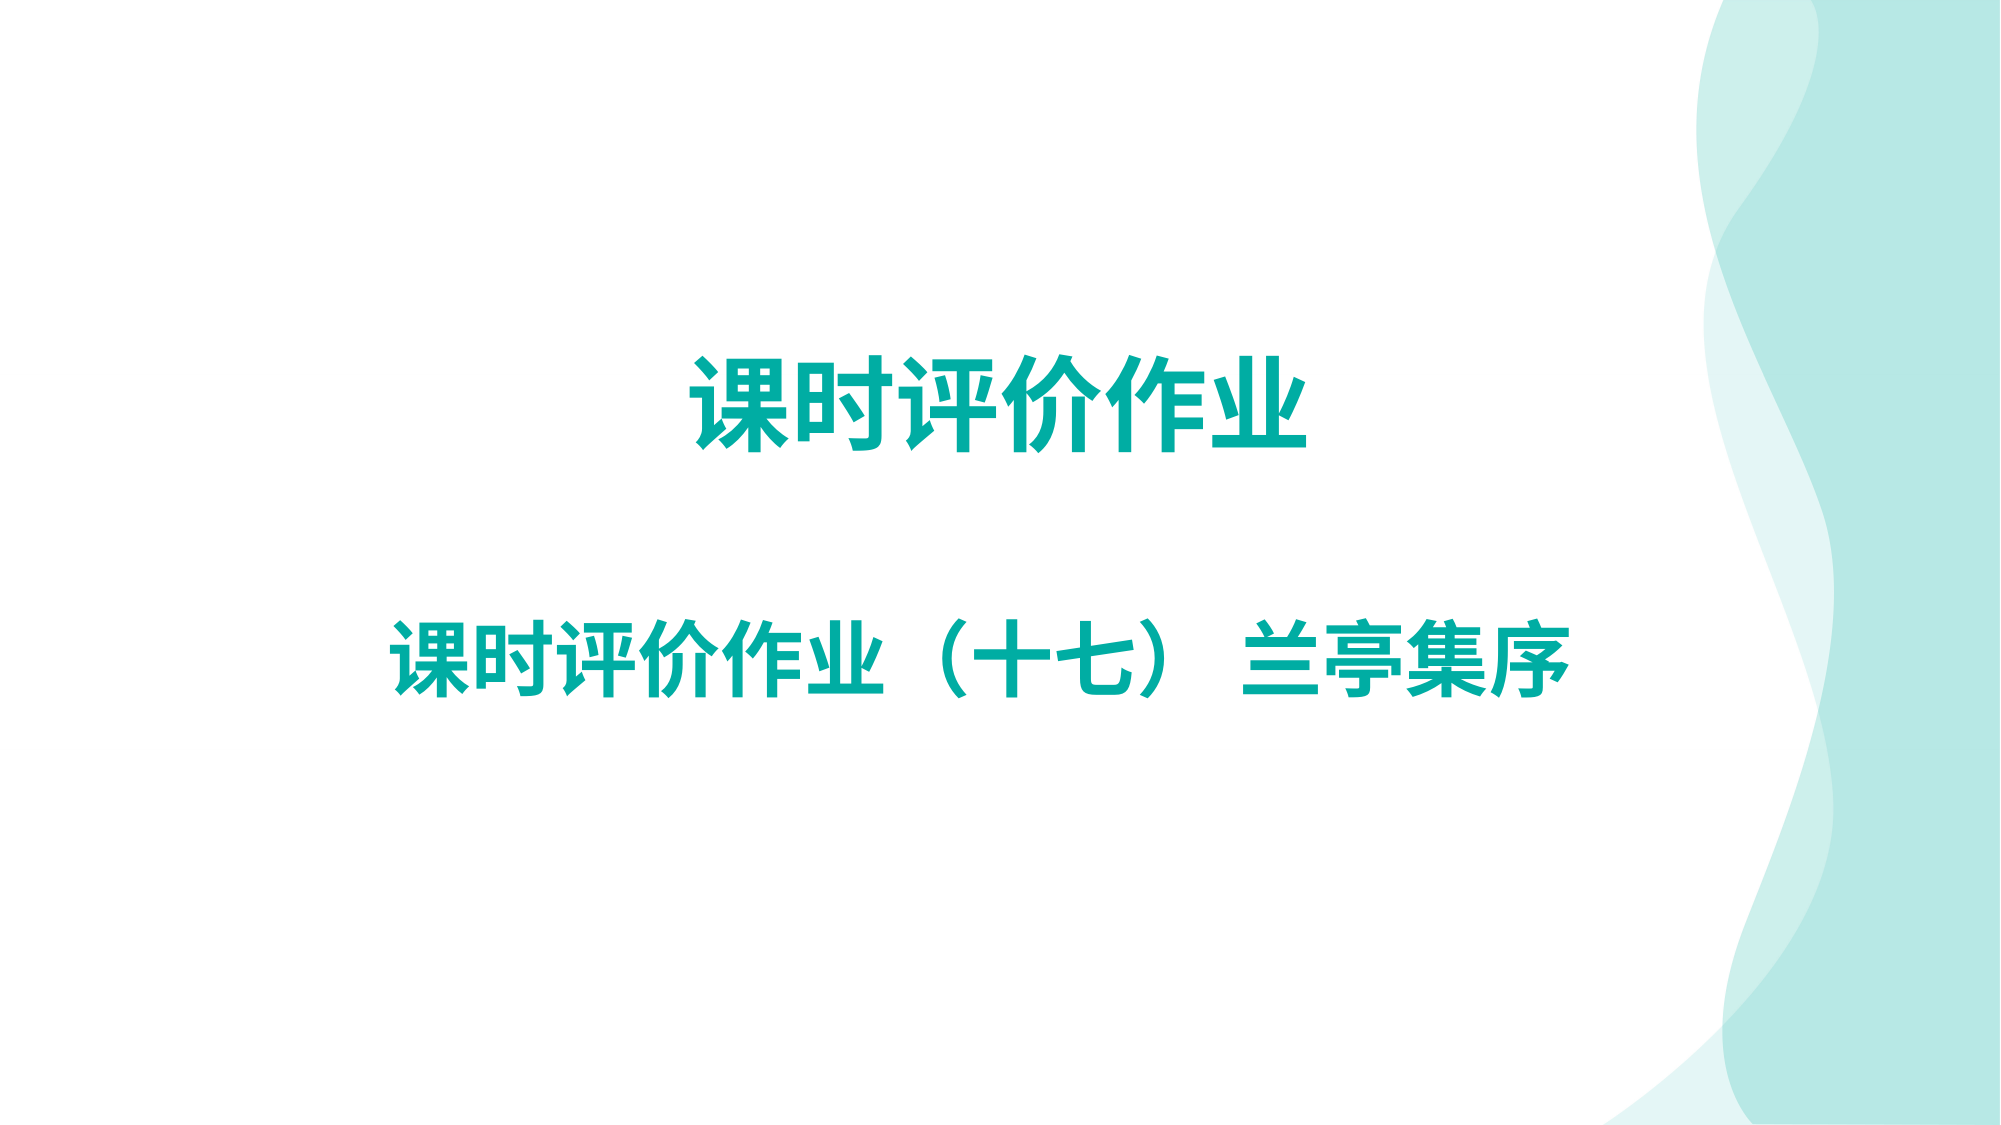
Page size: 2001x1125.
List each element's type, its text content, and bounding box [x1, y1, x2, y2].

text_box 课时评价作业（十七） 兰亭集序 [76, 602, 1884, 805]
picture [0, 461, 2000, 1125]
picture [0, 0, 2000, 329]
text_box 课时评价作业 [0, 329, 2000, 461]
